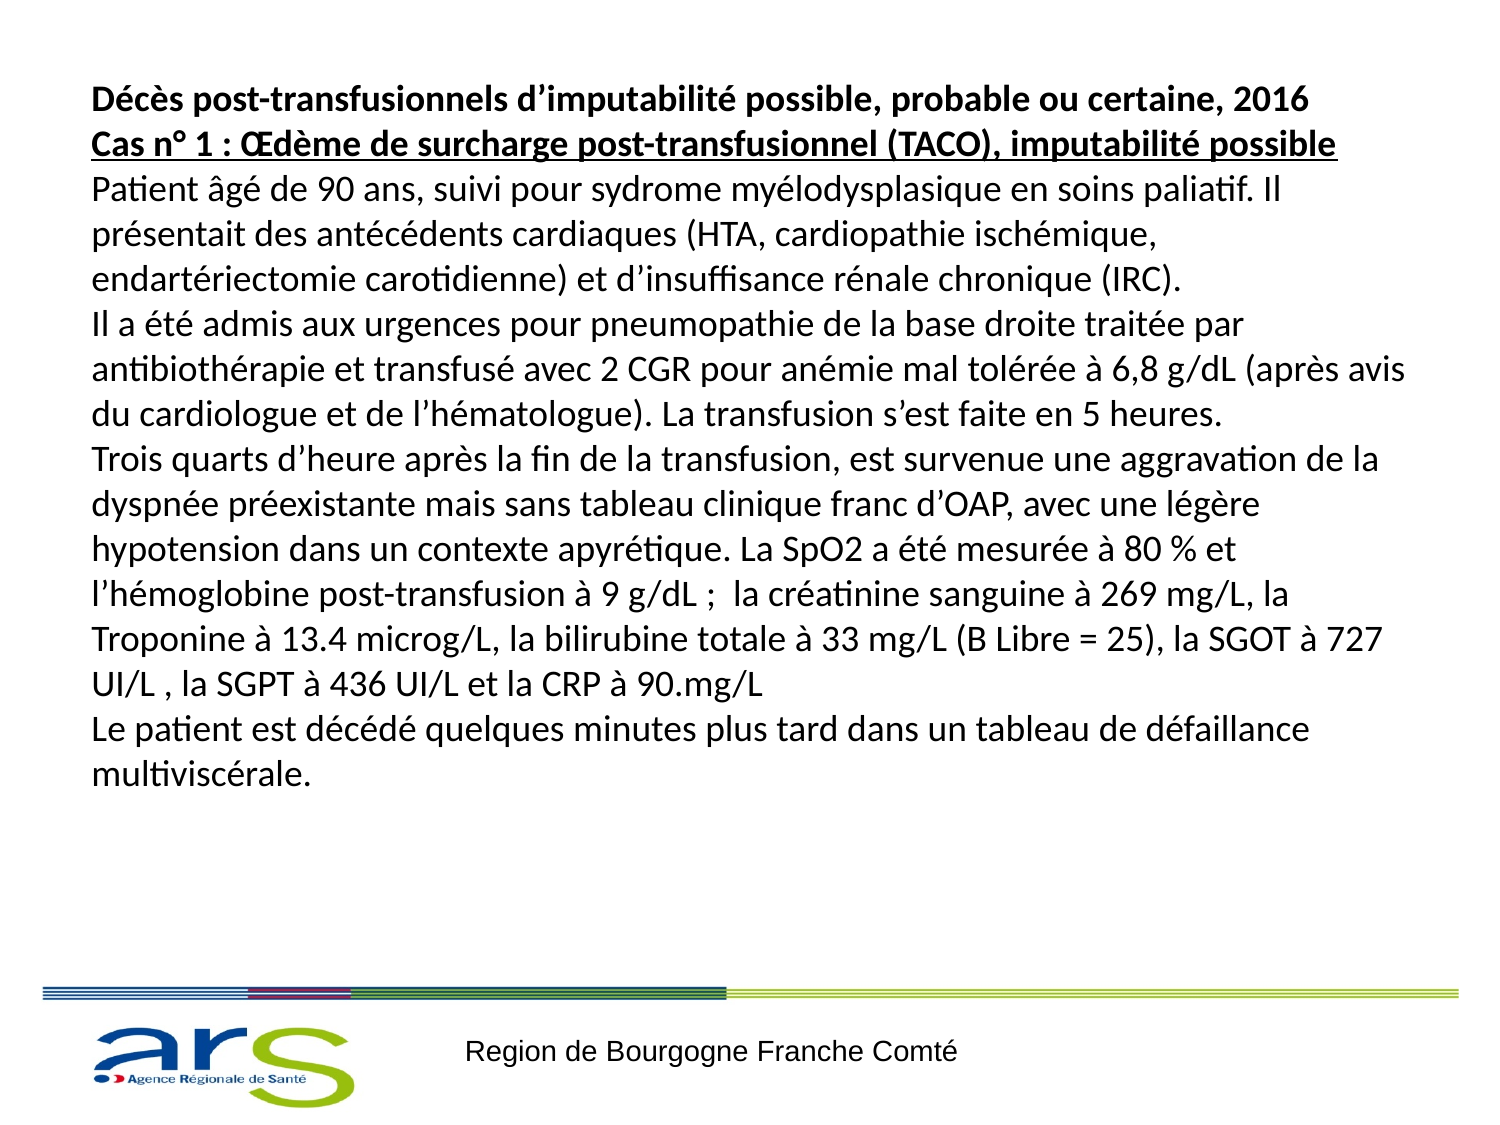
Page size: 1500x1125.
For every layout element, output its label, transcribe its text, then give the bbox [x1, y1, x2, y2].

picture [41, 958, 1459, 1125]
text_box Décès post-transfusionnels d’imputabilité possible, probable ou certaine, 2016 Cas n° 1 : Œdème de surcharge post-transfusionnel (TACO), imputabilité possible Patient âgé de 90 ans, suivi pour sydrome myélodysplasique en soins paliatif. Il présentait des antécédents cardiaques (HTA, cardiopathie ischémique, endartériectomie carotidienne) et d’insuffisance rénale chronique (IRC). Il a été admis aux urgences pour pneumopathie de la base droite traitée par antibiothérapie et transfusé avec 2 CGR pour anémie mal tolérée à 6,8 g/dL (après avis du cardiologue et de l’hématologue). La transfusion s’est faite en 5 heures. Trois quarts d’heure après la fin de la transfusion, est survenue une aggravation de la dyspnée préexistante mais sans tableau clinique franc d’OAP, avec une légère hypotension dans un contexte apyrétique. La SpO2 a été mesurée à 80 % et l’hémoglobine post-transfusion à 9 g/dL ; la créatinine sanguine à 269 mg/L, la Troponine à 13.4 microg/L, la bilirubine totale à 33 mg/L (B Libre = 25), la SGOT à 727 UI/L , la SGPT à 436 UI/L et la CRP à 90.mg/L Le patient est décédé quelques minutes plus tard dans un tableau de défaillance multiviscérale. [76, 66, 1447, 802]
